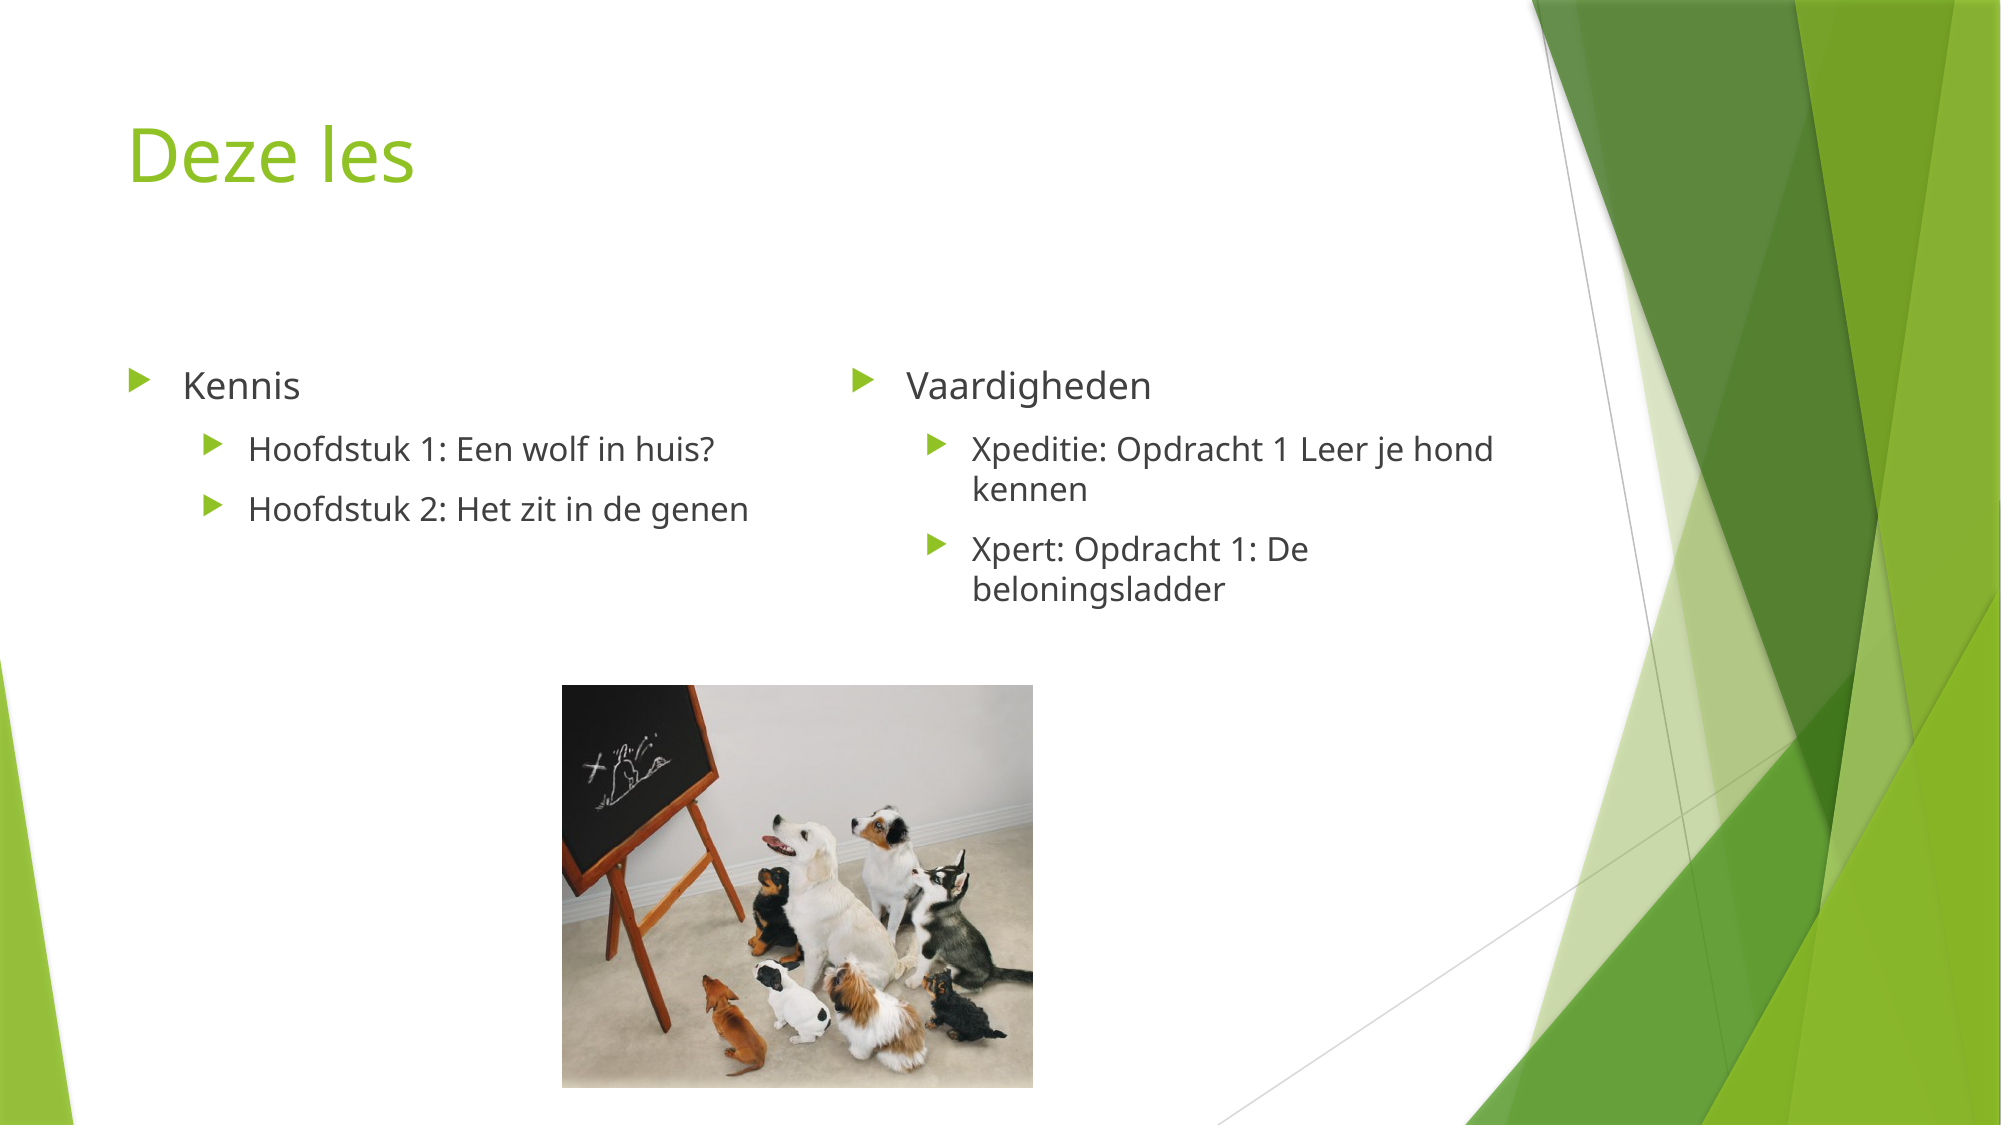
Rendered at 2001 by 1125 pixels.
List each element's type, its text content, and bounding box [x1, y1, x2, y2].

list Vaardigheden Xpeditie: Opdracht 1 Leer je hond kennen Xpert: Opdracht 1: De beloningsladder [834, 354, 1522, 992]
picture [561, 685, 1034, 1088]
title Deze les [111, 99, 1522, 317]
list Kennis Hoofdstuk 1: Een wolf in huis? Hoofdstuk 2: Het zit in de genen [111, 354, 798, 992]
